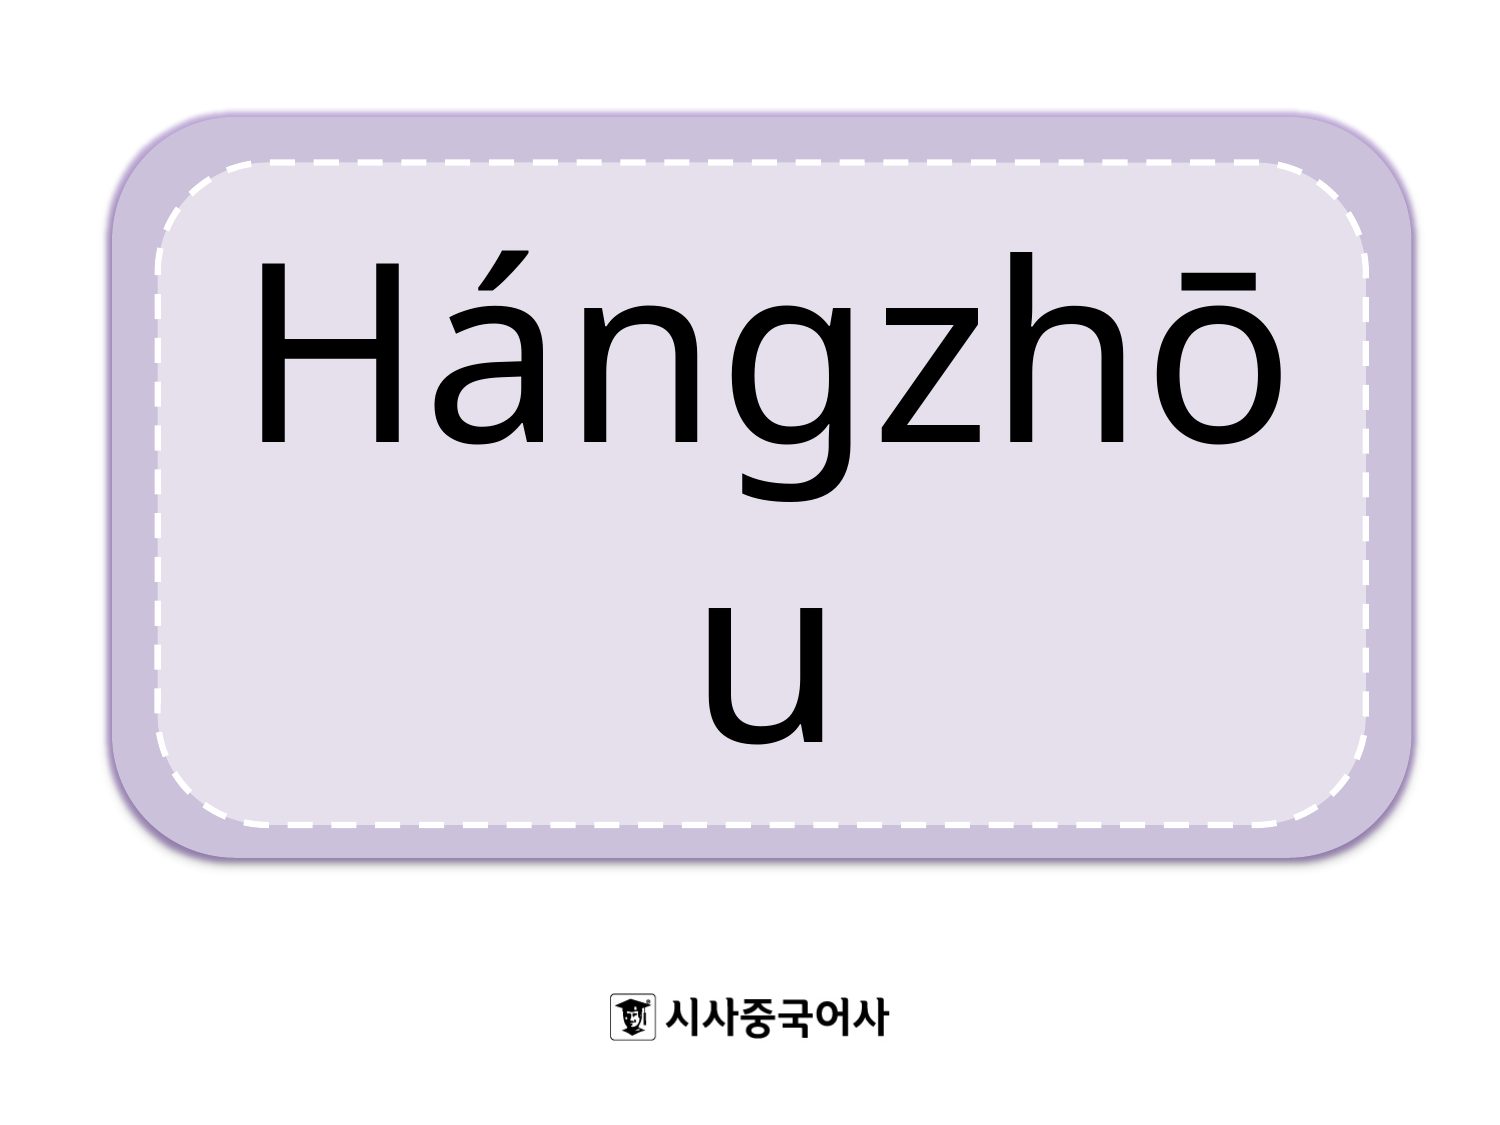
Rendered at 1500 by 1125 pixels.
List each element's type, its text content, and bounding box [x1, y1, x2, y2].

picture [602, 987, 898, 1047]
text_box Hángzhōu [162, 160, 1371, 824]
